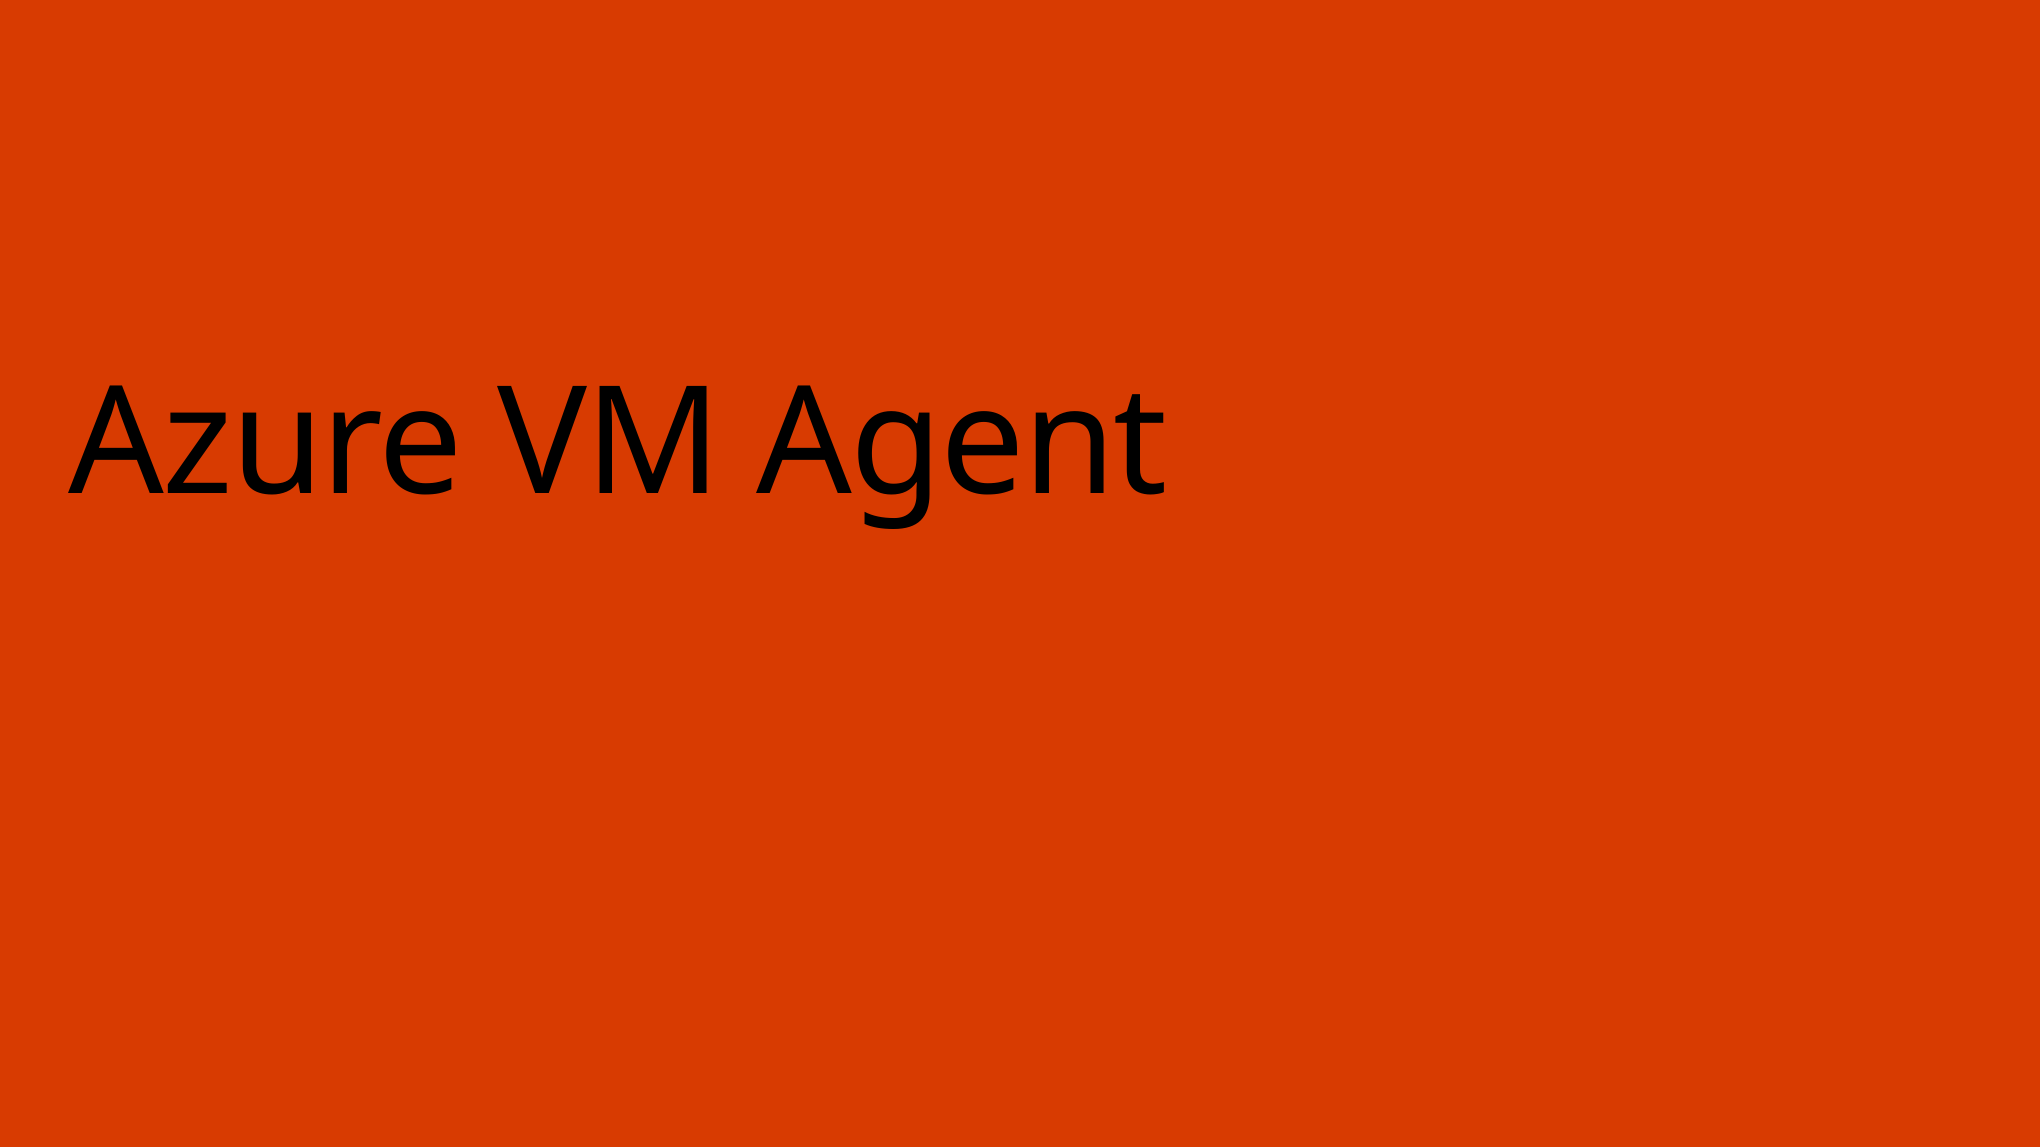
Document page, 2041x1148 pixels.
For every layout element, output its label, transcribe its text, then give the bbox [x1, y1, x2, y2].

title Azure VM Agent [45, 348, 1996, 543]
